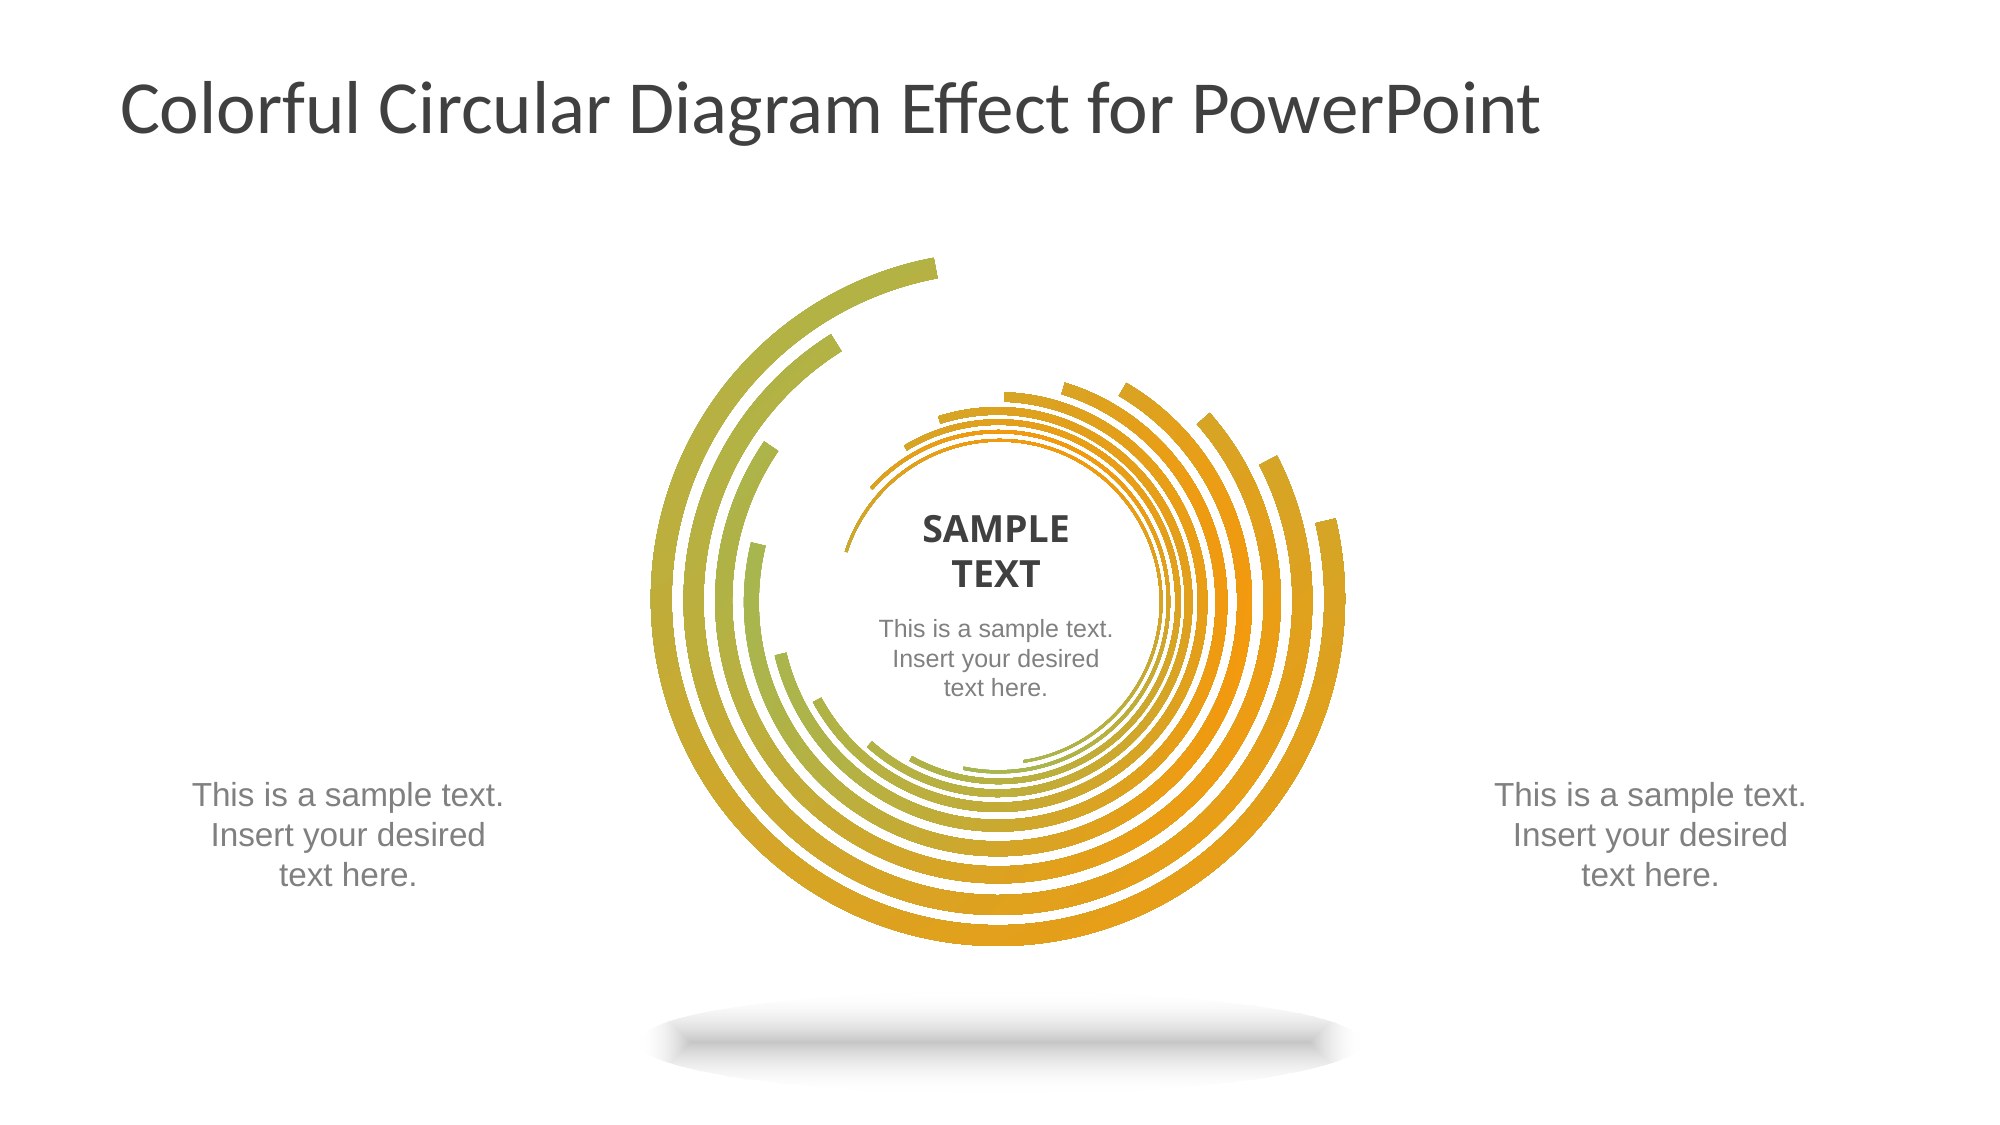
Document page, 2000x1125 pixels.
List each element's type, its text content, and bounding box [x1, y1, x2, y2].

text_box [1128, 499, 1164, 695]
text_box [842, 508, 864, 555]
text_box [638, 990, 1362, 1094]
text_box [713, 410, 1283, 886]
text_box This is a sample text. Insert your desired text here. [857, 604, 1135, 710]
text_box [648, 255, 1348, 949]
text_box [864, 405, 1195, 800]
text_box [868, 427, 1173, 776]
text_box [872, 436, 1126, 497]
title Colorful Circular Diagram Effect for PowerPoint [99, 45, 1900, 162]
text_box [810, 390, 1210, 815]
text_box This is a sample text. Insert your desired text here. [1477, 765, 1825, 900]
text_box [902, 417, 1182, 787]
text_box [772, 380, 1230, 834]
text_box [1021, 710, 1123, 765]
text_box SAMPLE TEXT [864, 497, 1128, 603]
text_box [681, 332, 1315, 918]
text_box This is a sample text. Insert your desired text here. [175, 765, 522, 900]
text_box [741, 380, 1255, 859]
